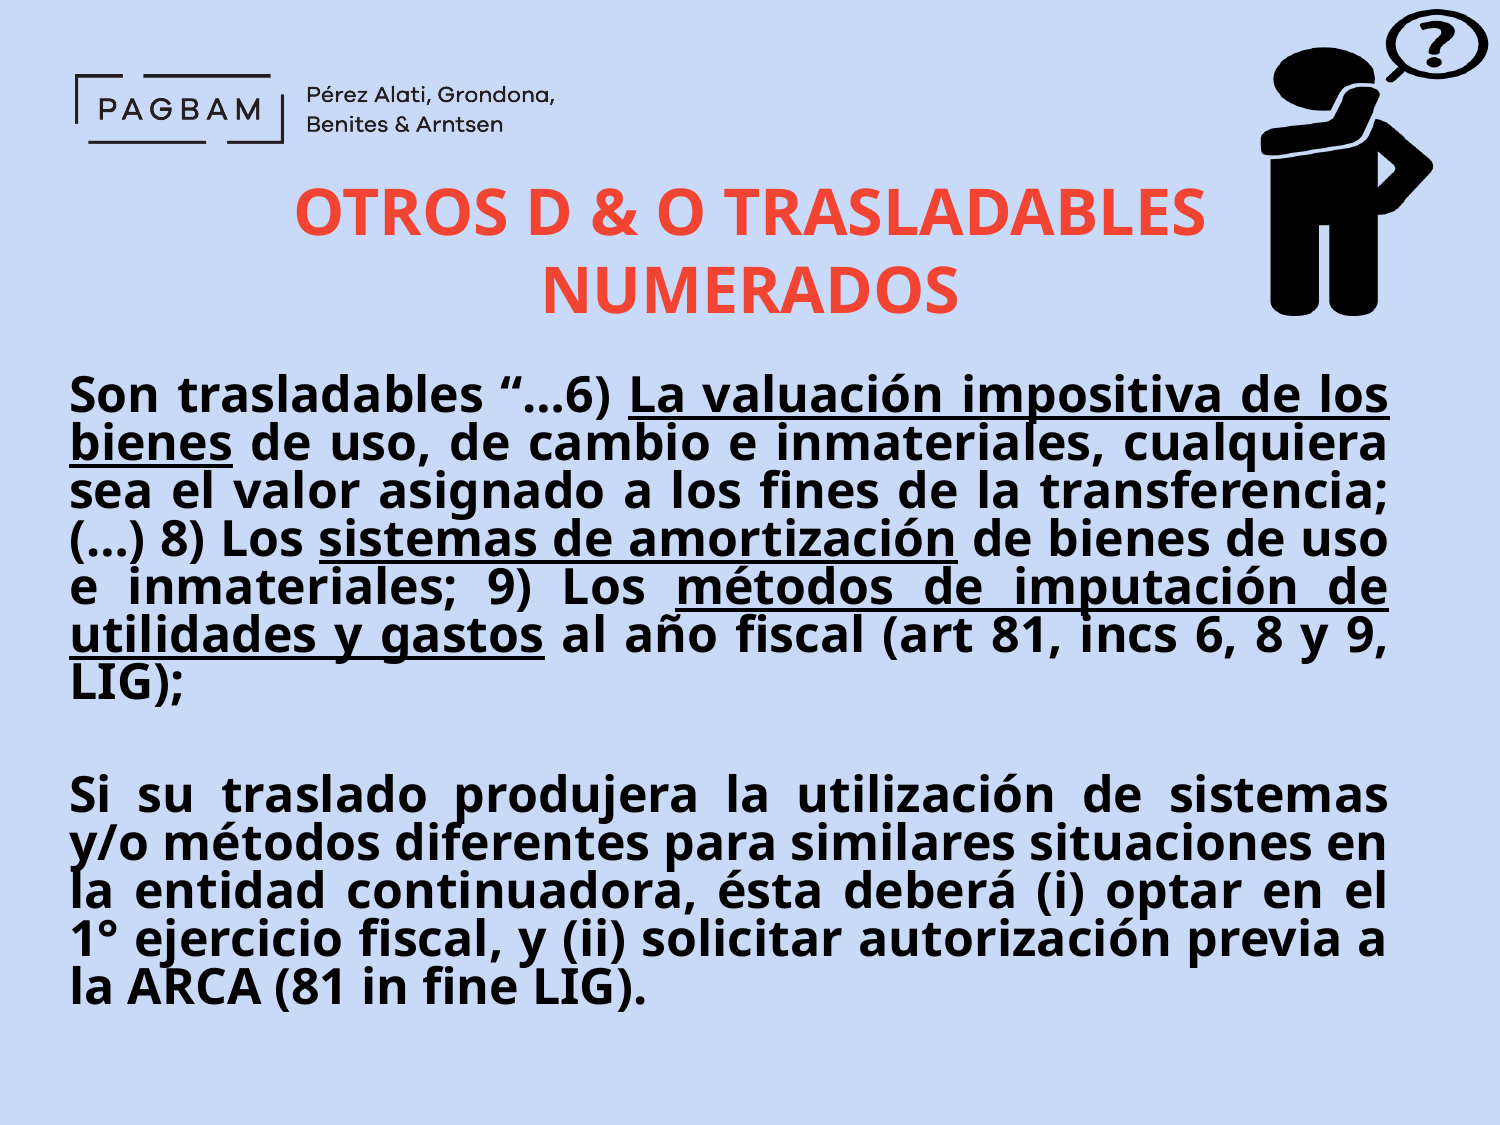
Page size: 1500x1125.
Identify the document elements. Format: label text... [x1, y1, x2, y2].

list Son trasladables “…6) La valuación impositiva de los bienes de uso, de cambio e inmateriales, cualquiera sea el valor asignado a los fines de la transferencia; (…) 8) Los sistemas de amortización de bienes de uso e inmateriales; 9) Los métodos de imputación de utilidades y gastos al año fiscal (art 81, incs 6, 8 y 9, LIG); Si su traslado produjera la utilización de sistemas y/o métodos diferentes para similares situaciones en la entidad continuadora, ésta deberá (i) optar en el 1° ejercicio fiscal, y (ii) solicitar autorización previa a la ARCA (81 in fine LIG). [54, 223, 1405, 902]
picture [1126, 9, 1500, 317]
picture [75, 74, 554, 144]
title OTROS D & O TRASLADABLES NUMERADOS [75, 174, 1121, 223]
